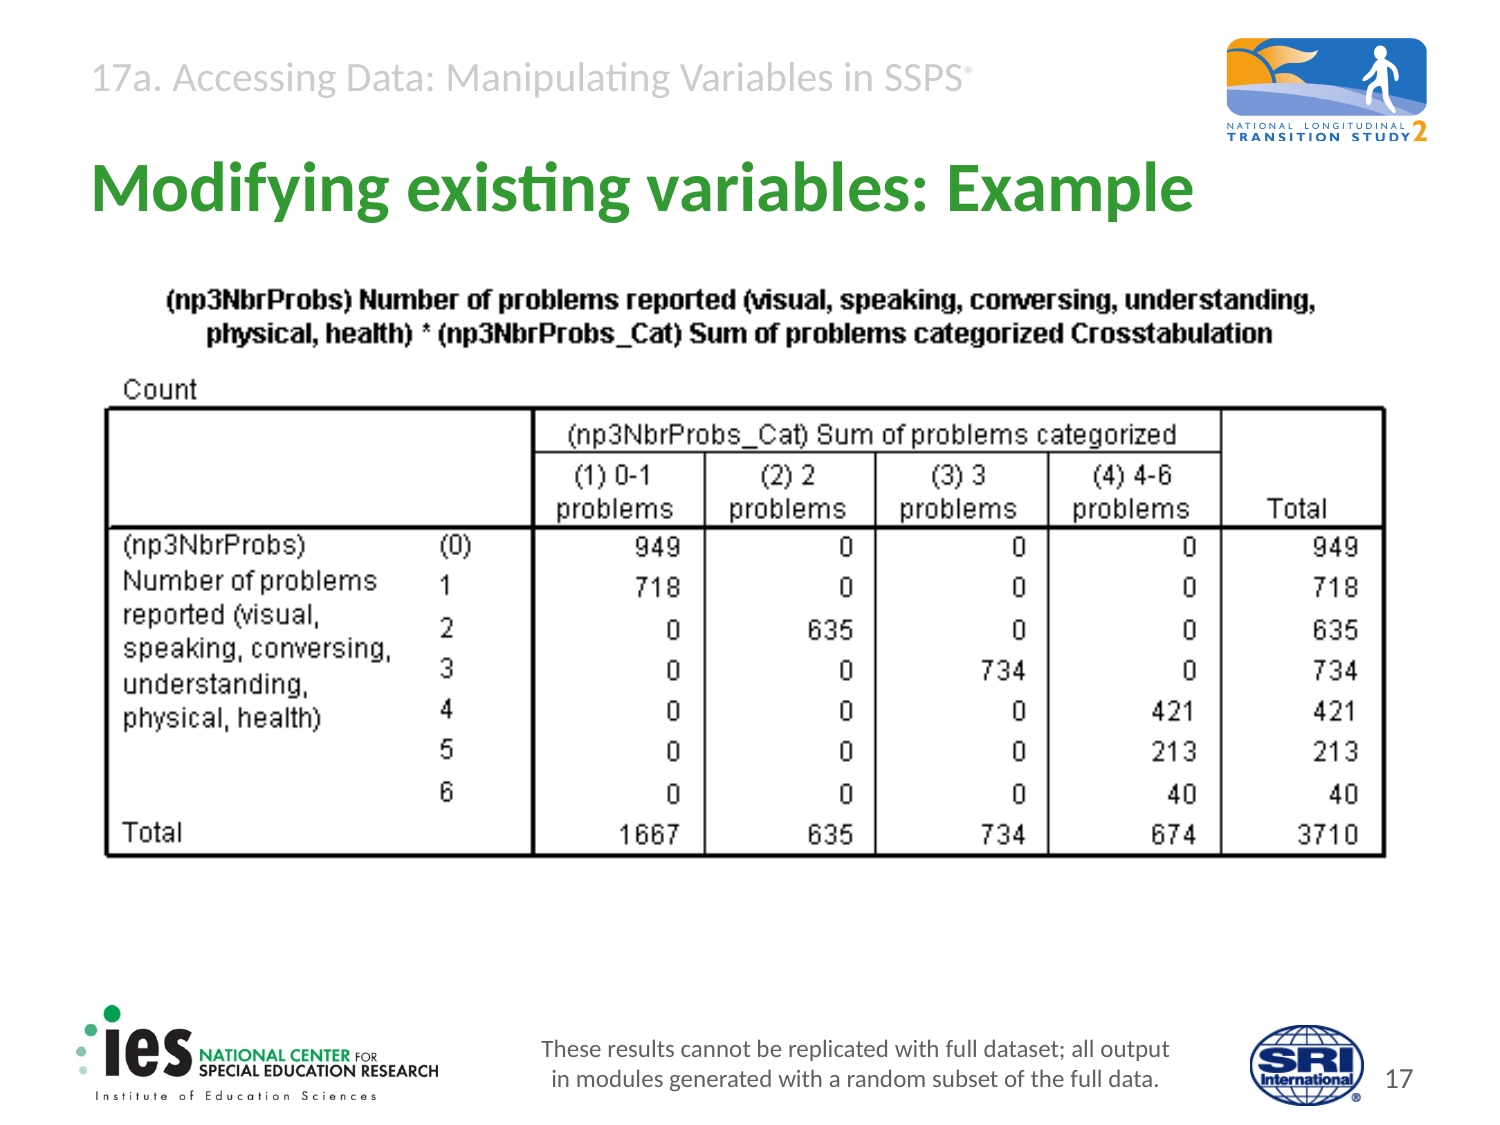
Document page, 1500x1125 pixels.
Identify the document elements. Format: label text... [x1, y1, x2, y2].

picture [87, 274, 1398, 863]
slide_number 16 [1324, 1051, 1429, 1125]
picture [1250, 1025, 1364, 1106]
picture [76, 1005, 438, 1100]
footer These results cannot be replicated with full dataset; all output in modules generated with a random subset of the full data. [437, 1024, 1276, 1104]
title Modifying existing variables: Example [74, 115, 1426, 251]
